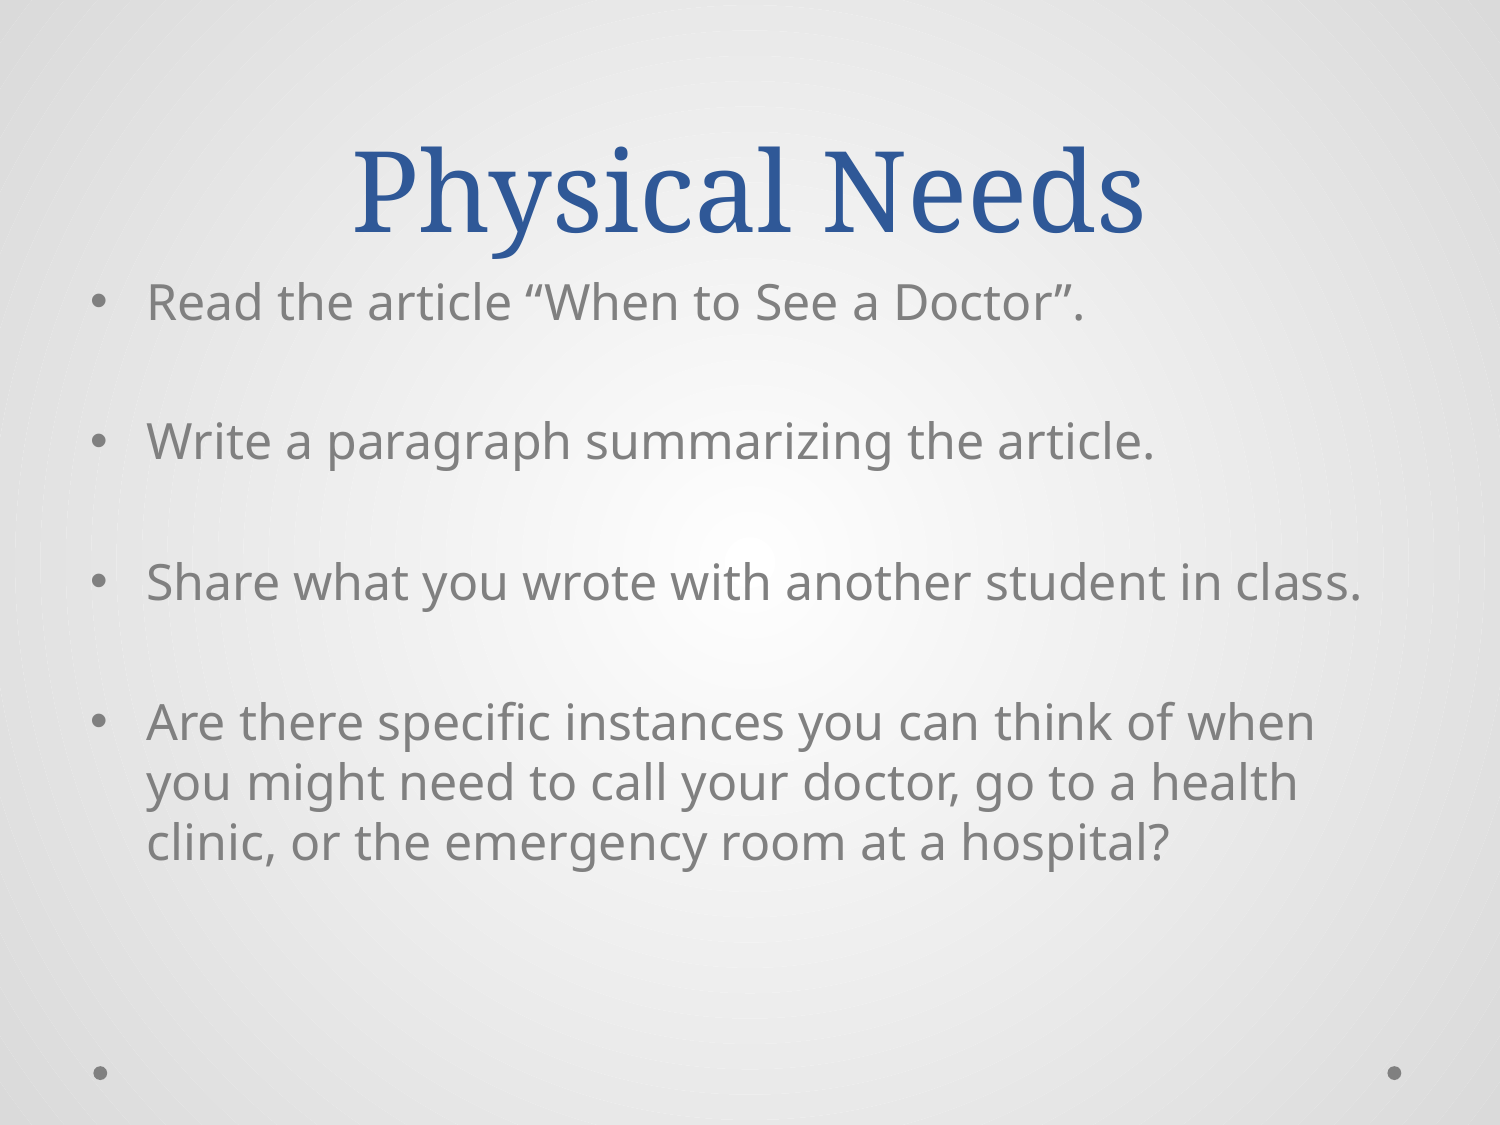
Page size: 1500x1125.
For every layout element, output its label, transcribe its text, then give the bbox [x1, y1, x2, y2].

list Read the article “When to See a Doctor”. Write a paragraph summarizing the article. Share what you wrote with another student in class. Are there specific instances you can think of when you might need to call your doctor, go to a health clinic, or the emergency room at a hospital? [75, 262, 1425, 1005]
title Physical Needs [75, 0, 1425, 262]
